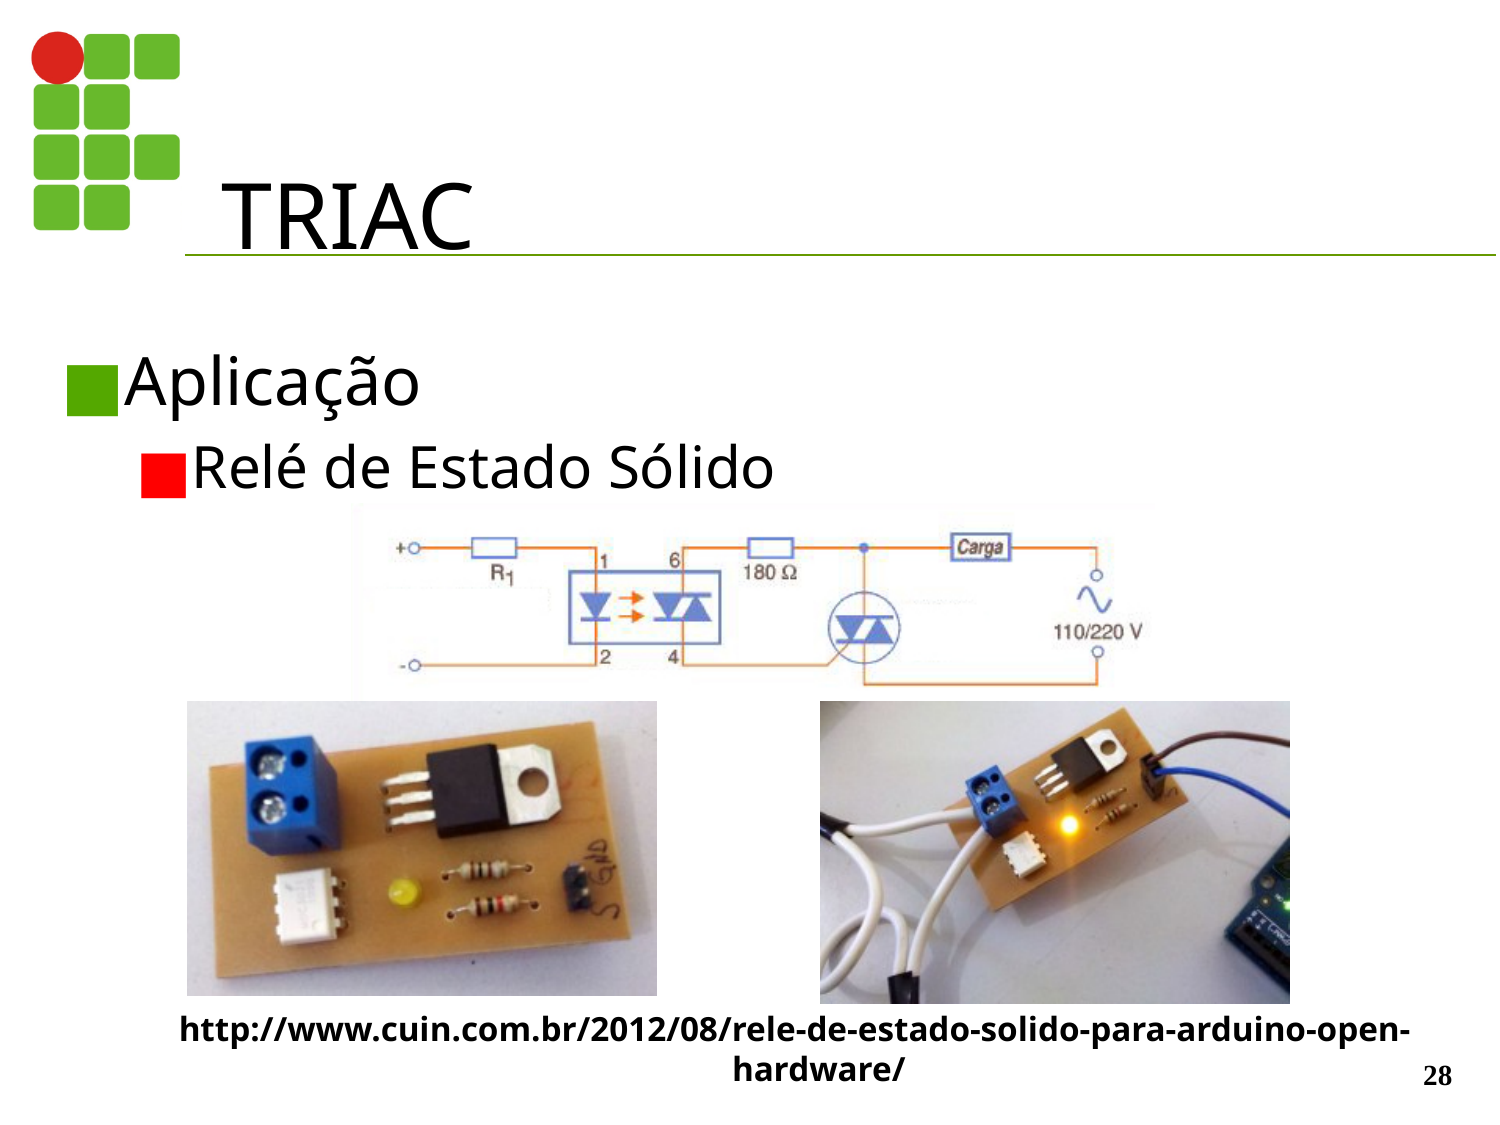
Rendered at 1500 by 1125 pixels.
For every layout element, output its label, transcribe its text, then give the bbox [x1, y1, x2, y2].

picture [29, 30, 182, 232]
picture [187, 502, 1290, 1004]
title TRIAC [206, 35, 1468, 275]
list Aplicação Relé de Estado Sólido http://www.cuin.com.br/2012/08/rele-de-estado-solido-para-arduino-open-hardware/ [46, 331, 1469, 551]
text_box ‹#› [1155, 1024, 1468, 1100]
